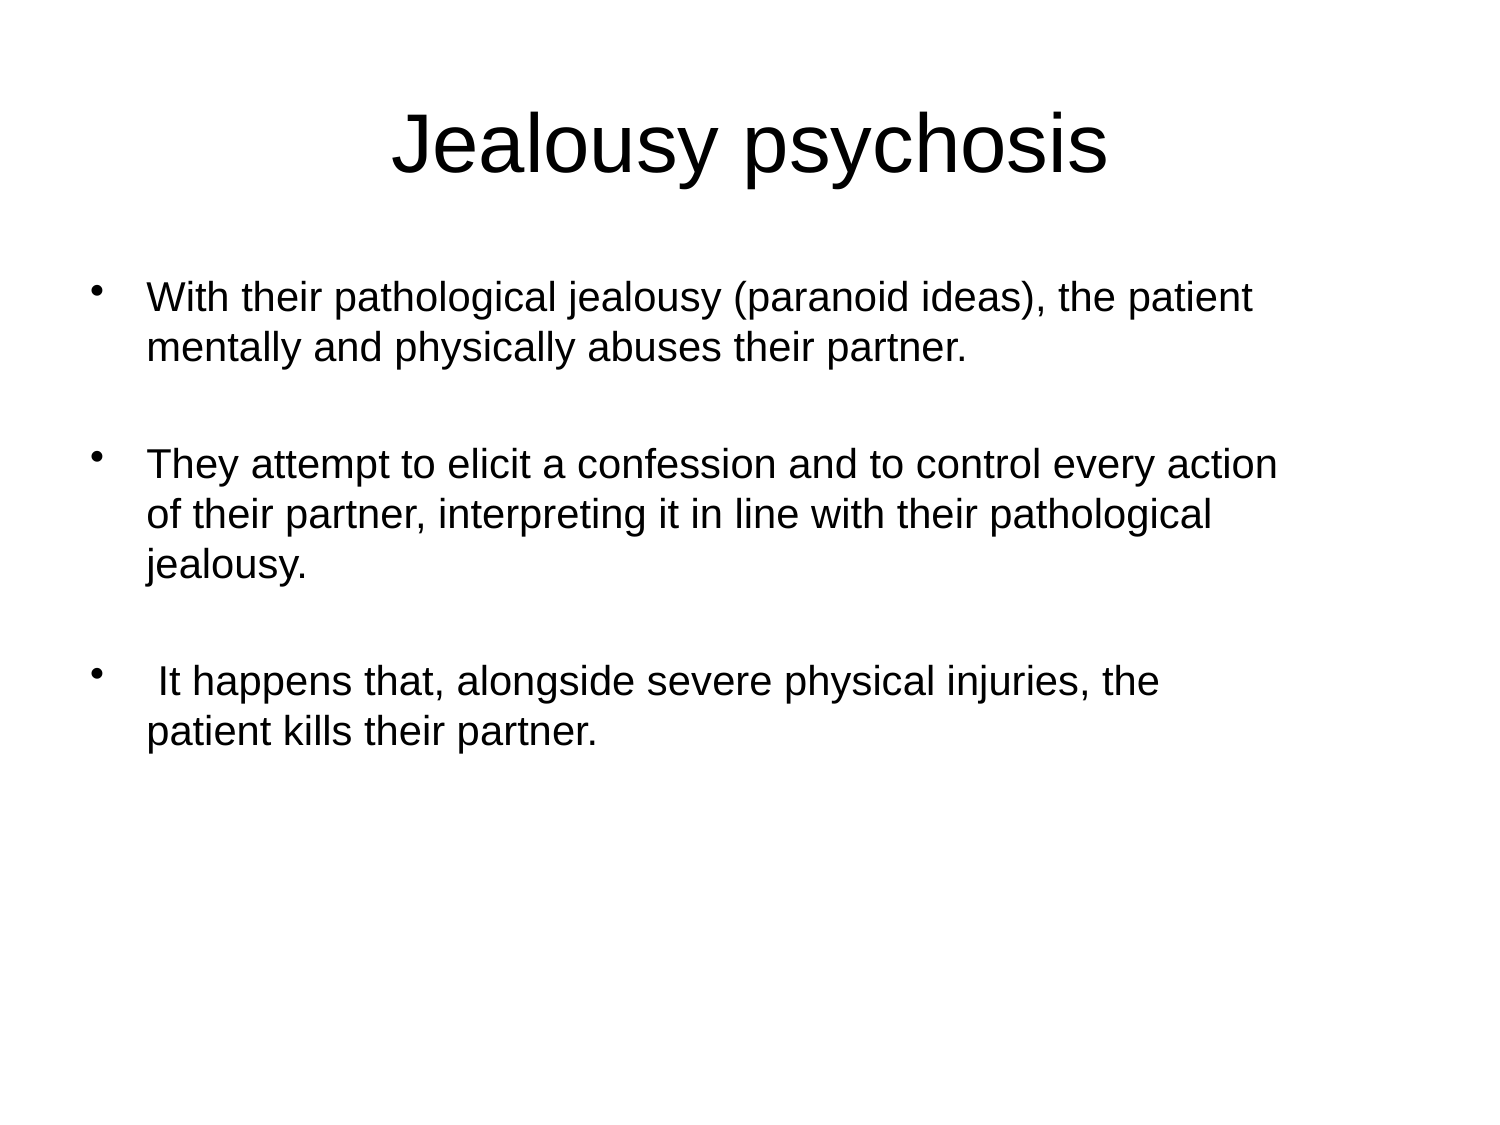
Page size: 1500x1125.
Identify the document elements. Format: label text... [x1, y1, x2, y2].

title Jealousy psychosis [75, 45, 1425, 233]
list With their pathological jealousy (paranoid ideas), the patient mentally and physically abuses their partner. They attempt to elicit a confession and to control every action of their partner, interpreting it in line with their pathological jealousy. It happens that, alongside severe physical injuries, the patient kills their partner. [75, 262, 1300, 1062]
